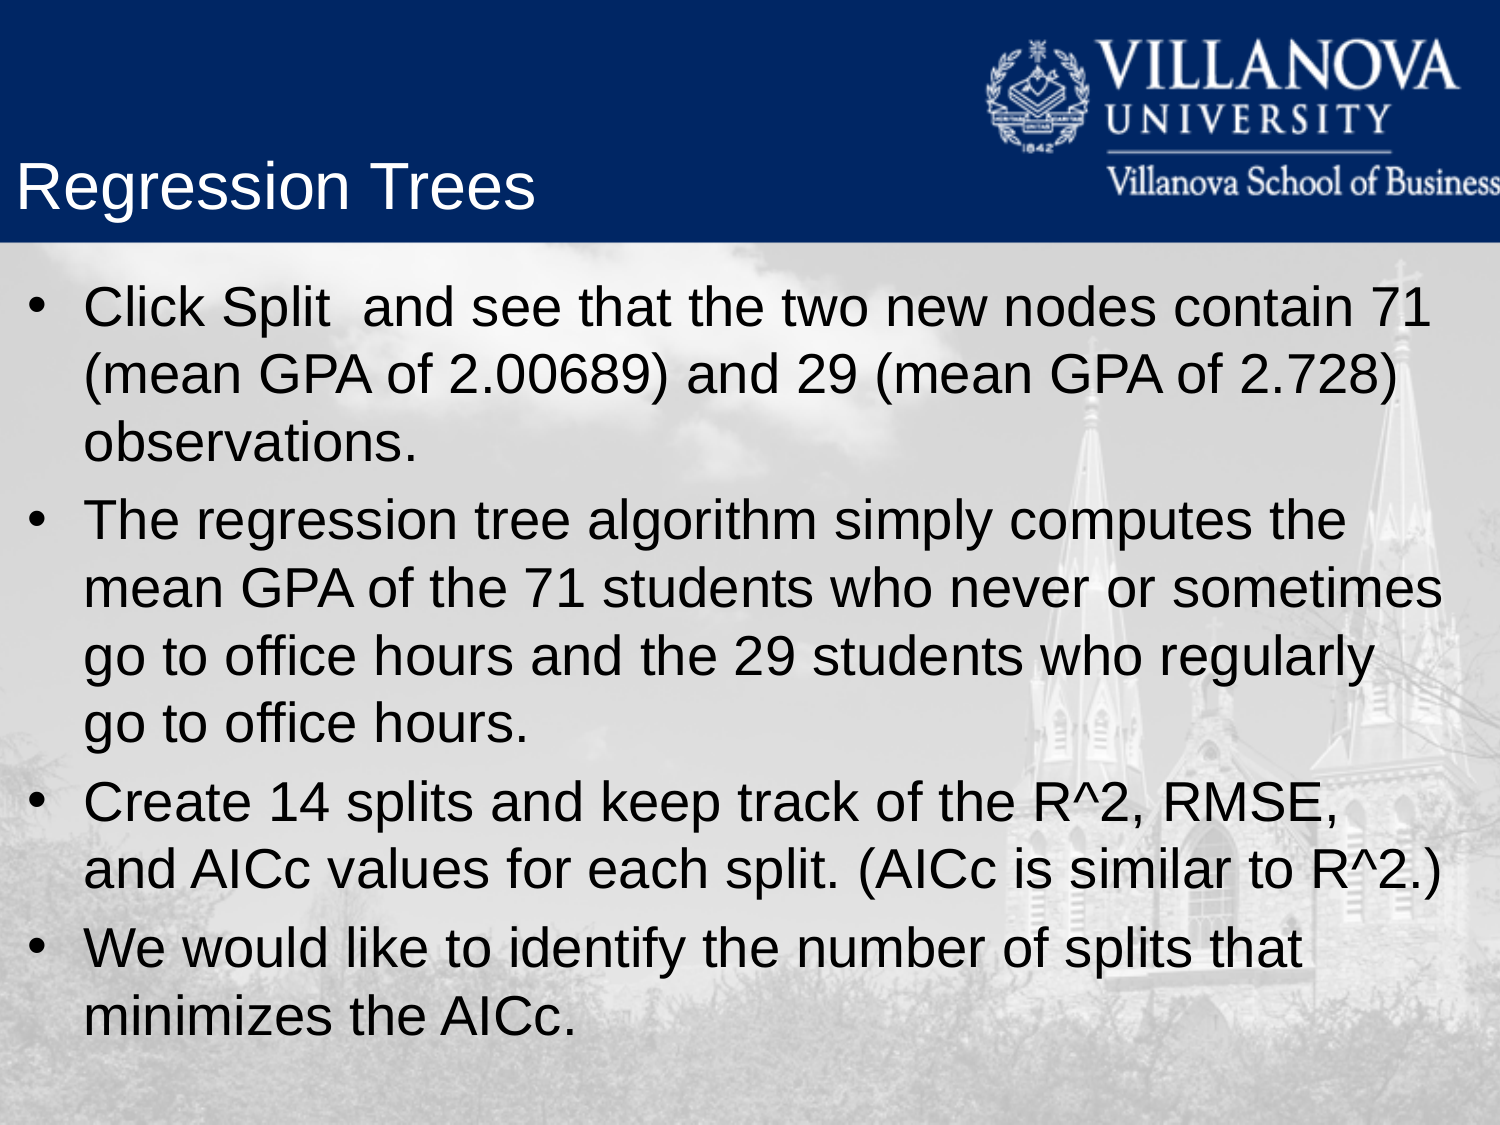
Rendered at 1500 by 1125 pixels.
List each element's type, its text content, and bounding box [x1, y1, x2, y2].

picture [0, 0, 1500, 1125]
text_box Regression Trees [0, 50, 1350, 238]
list Click Split and see that the two new nodes contain 71 (mean GPA of 2.00689) and 29 (mean GPA of 2.728) observations. The regression tree algorithm simply computes the mean GPA of the 71 students who never or sometimes go to office hours and the 29 students who regularly go to office hours. Create 14 splits and keep track of the R^2, RMSE, and AICc values for each split. (AICc is similar to R^2.) We would like to identify the number of splits that minimizes the AICc. [12, 262, 1463, 1000]
